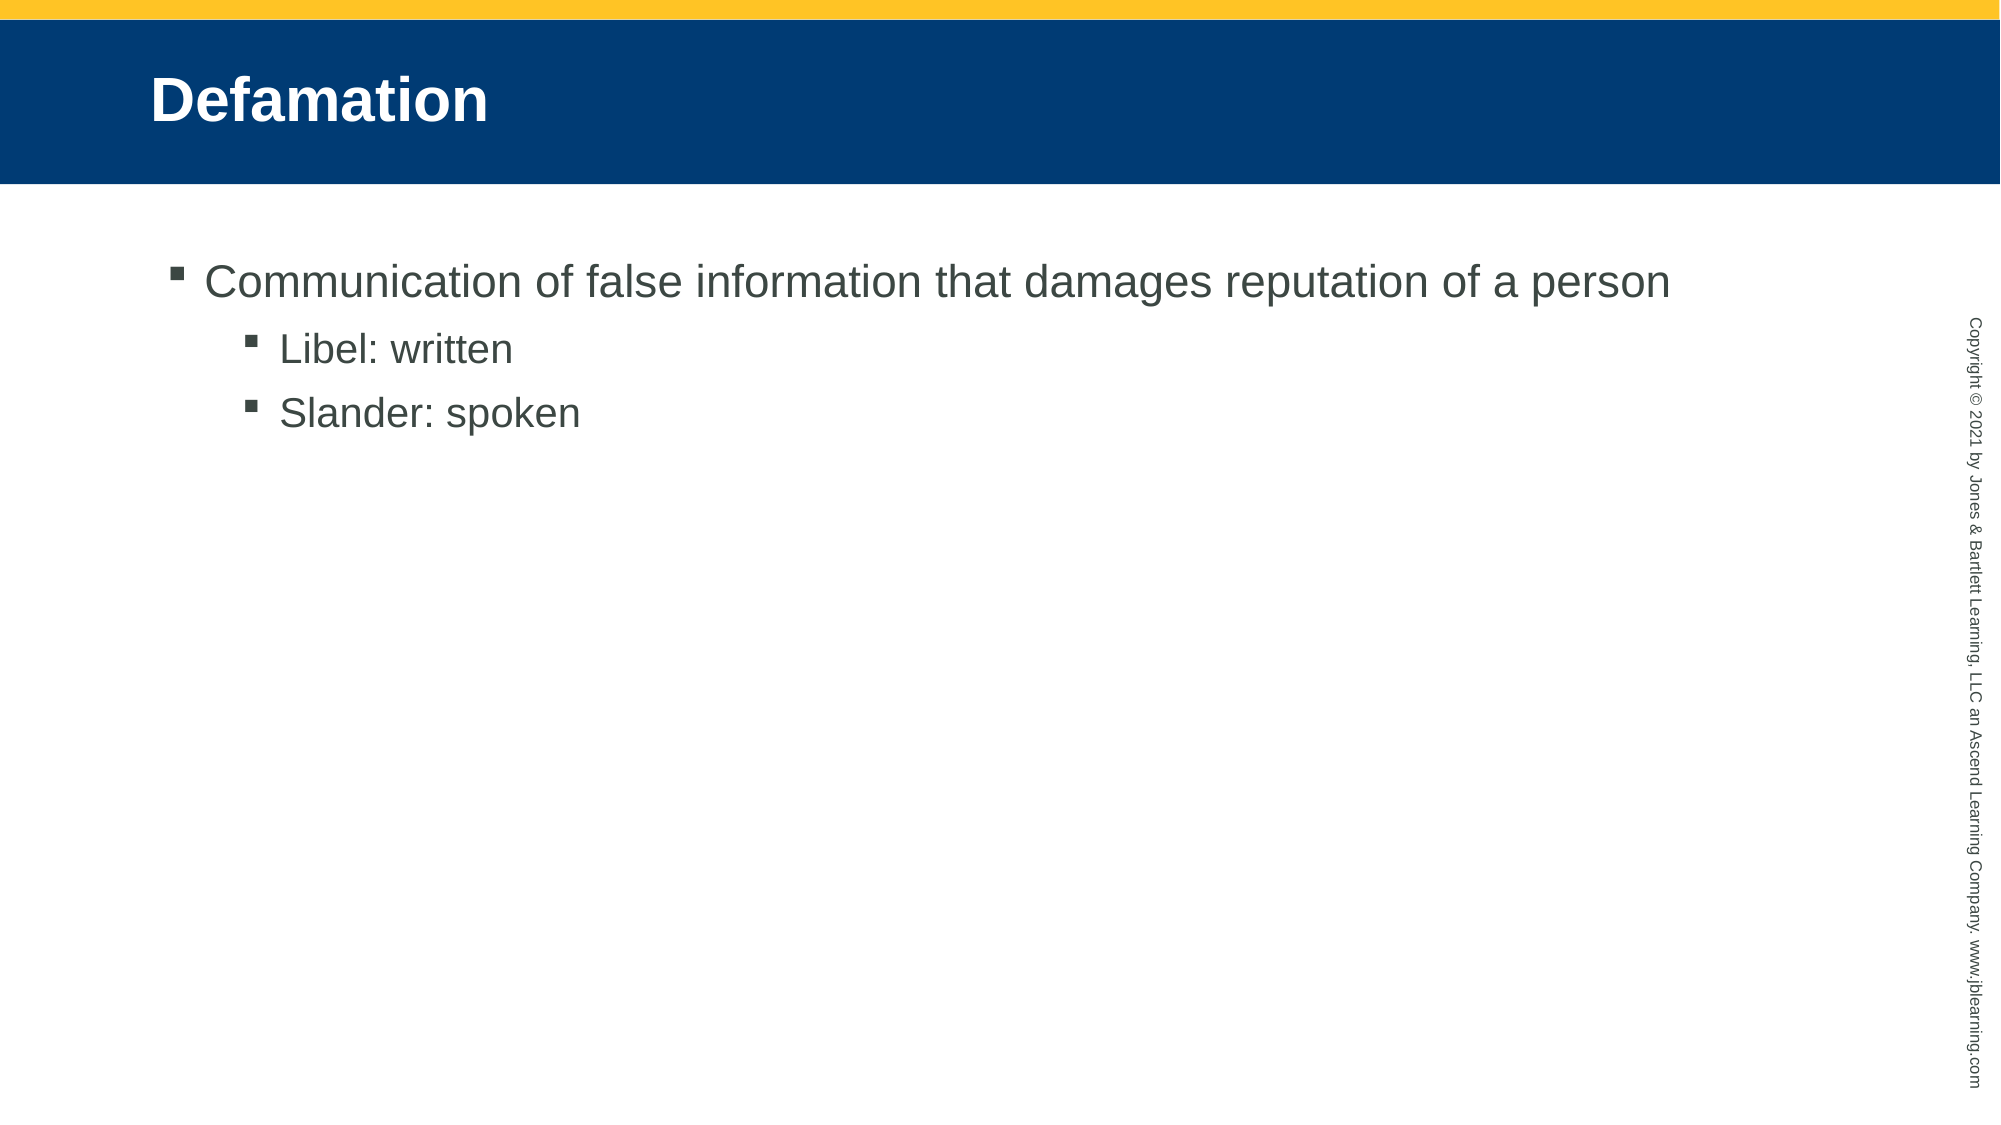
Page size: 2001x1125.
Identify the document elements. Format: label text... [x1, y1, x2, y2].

list Communication of false information that damages reputation of a person Libel: written Slander: spoken [151, 244, 1840, 1016]
title Defamation [0, 19, 2000, 185]
